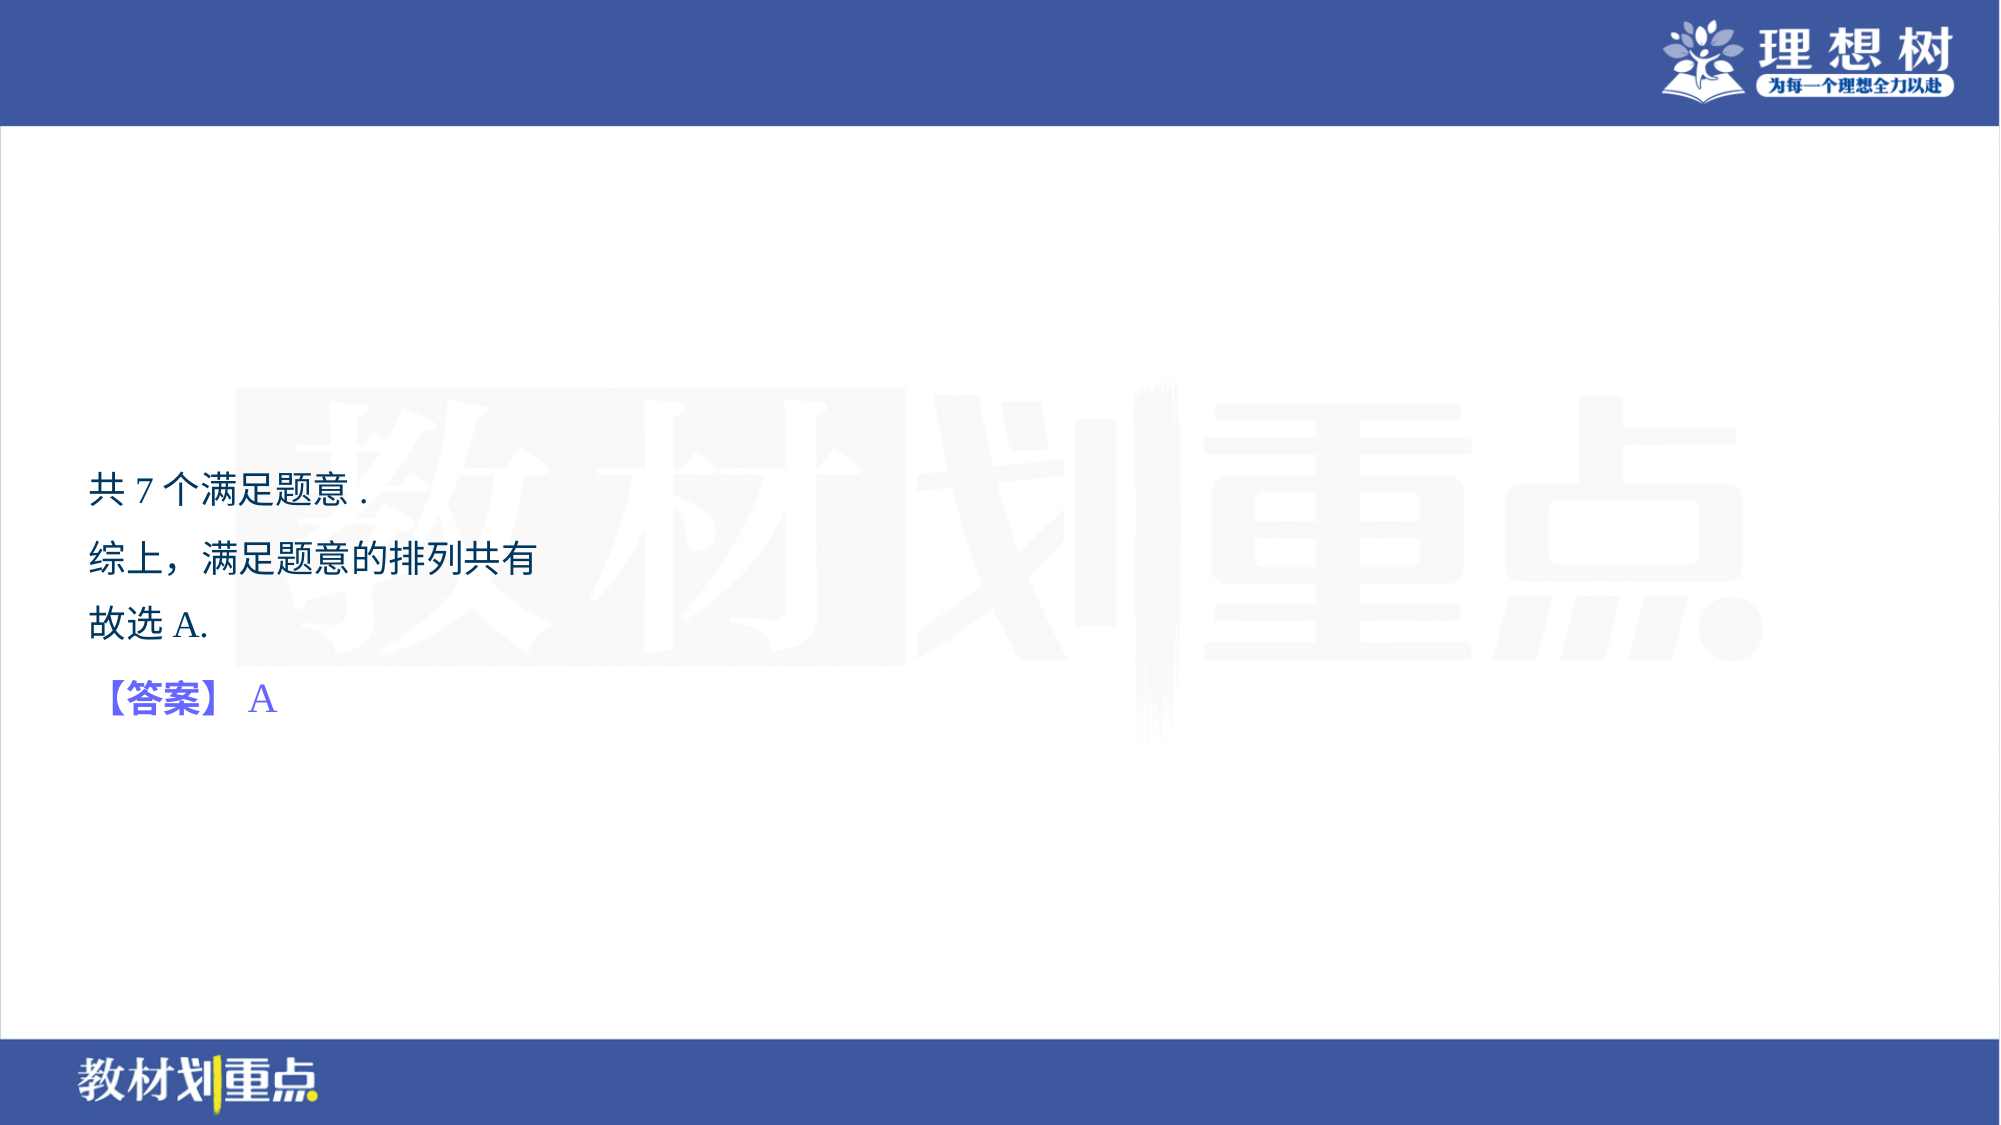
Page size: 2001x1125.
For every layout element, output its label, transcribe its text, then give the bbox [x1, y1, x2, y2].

text_box 【答案】A [88, 645, 1911, 713]
picture [0, 0, 2000, 1125]
